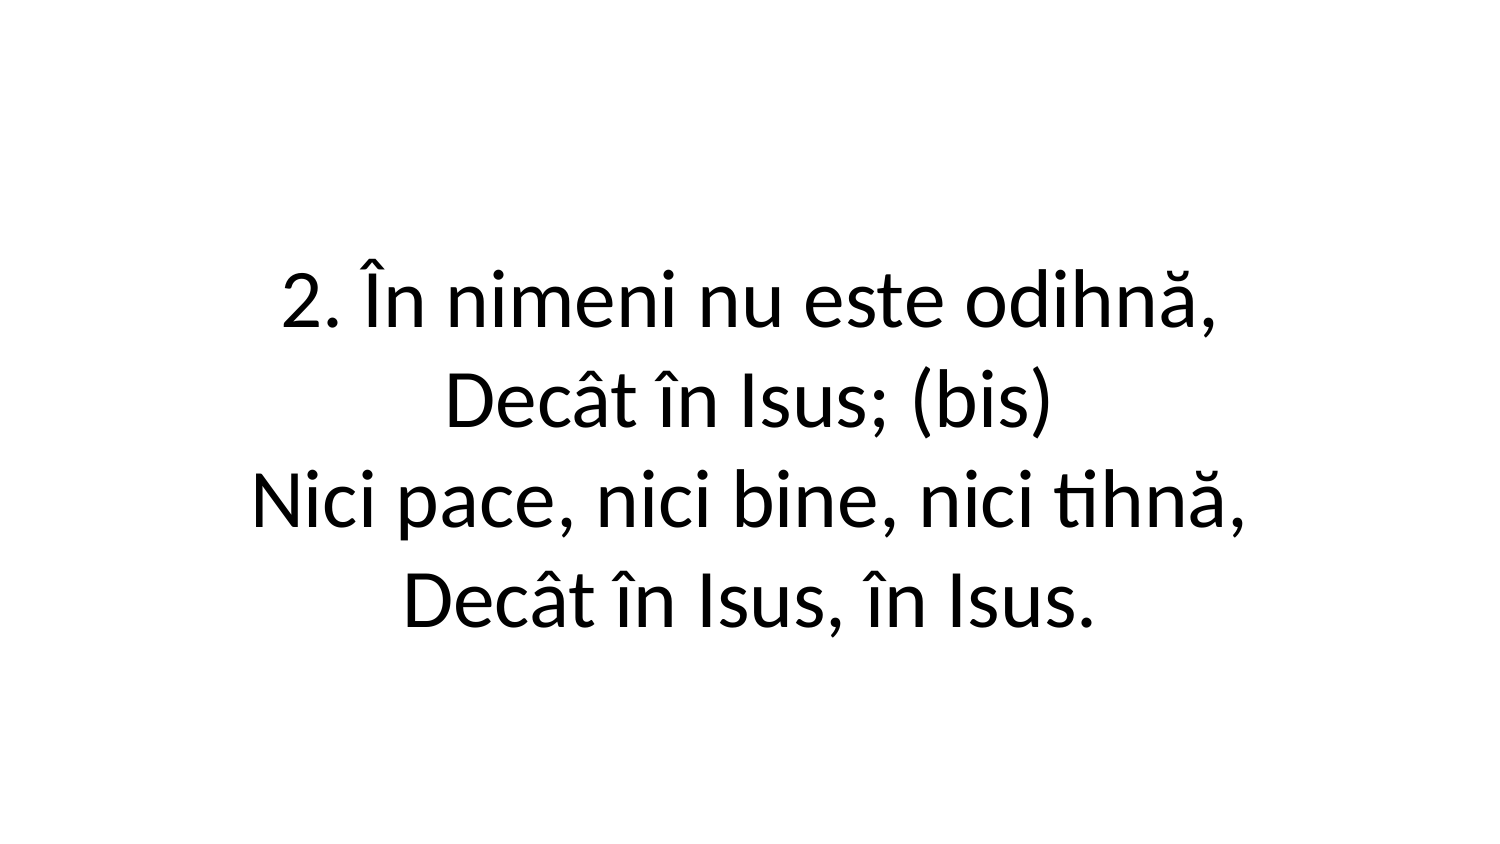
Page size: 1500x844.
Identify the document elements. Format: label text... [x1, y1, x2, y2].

text_box 2. În nimeni nu este odihnă, Decât în Isus; (bis) Nici pace, nici bine, nici tihnă, Decât în Isus, în Isus. [235, 192, 1265, 652]
